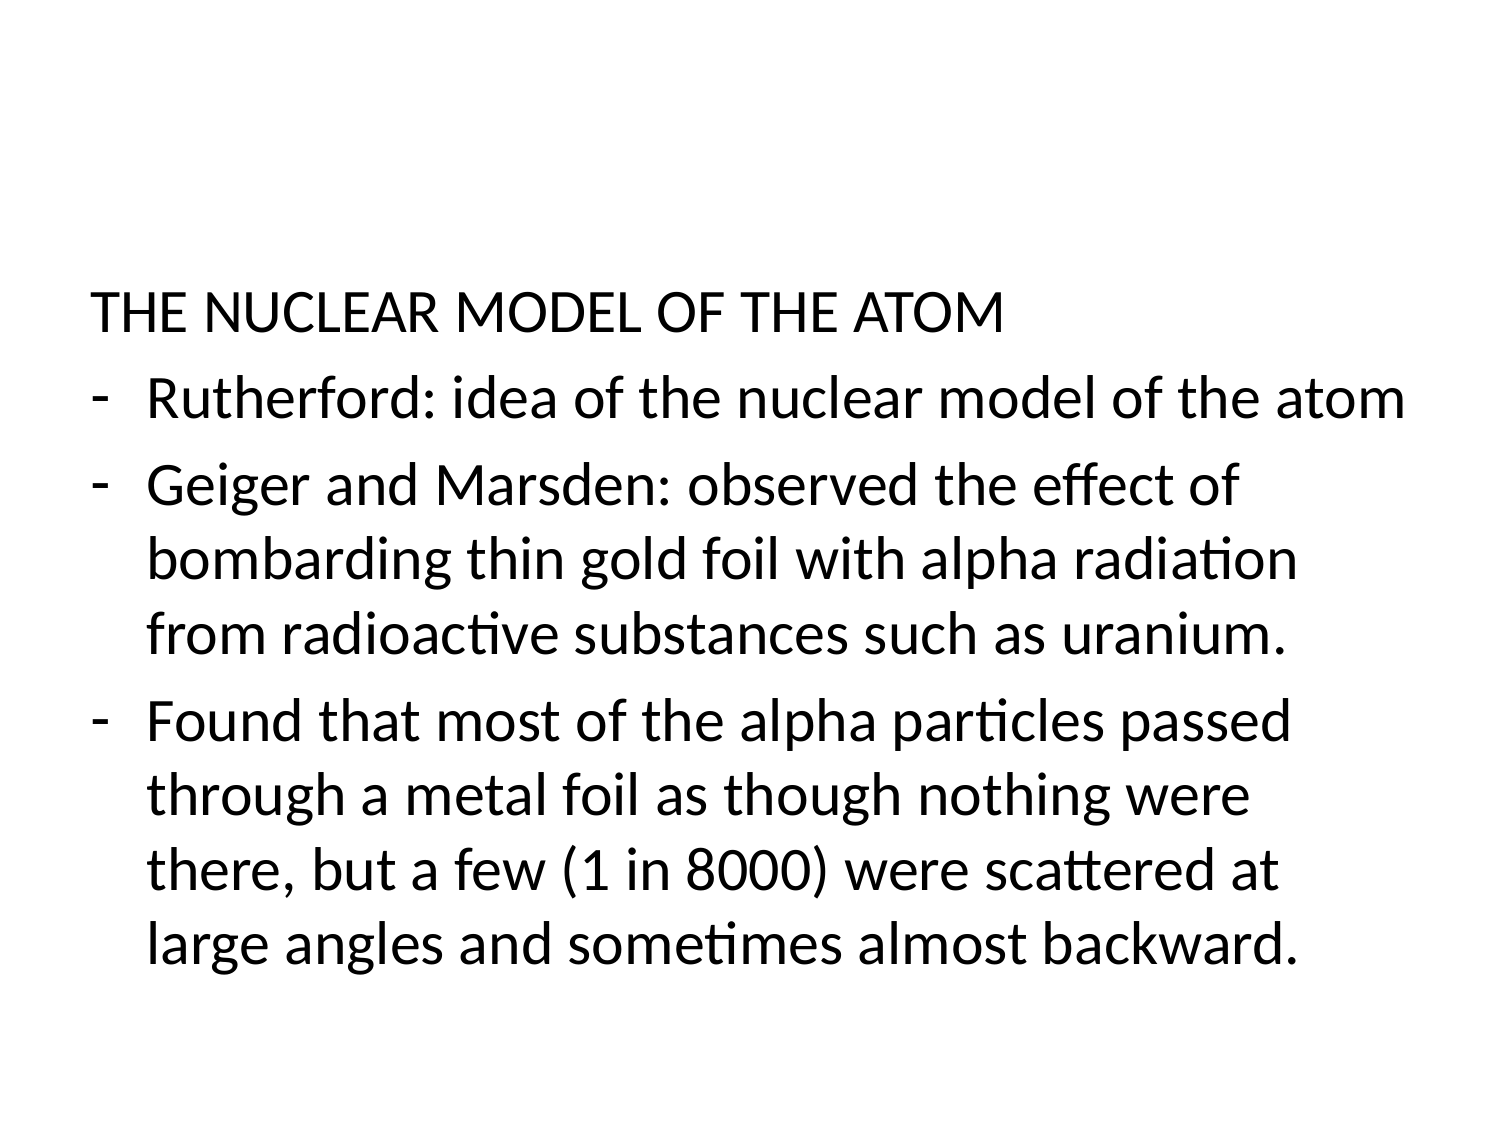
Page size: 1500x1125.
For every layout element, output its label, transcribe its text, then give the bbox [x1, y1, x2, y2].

list THE NUCLEAR MODEL OF THE ATOM Rutherford: idea of the nuclear model of the atom Geiger and Marsden: observed the effect of bombarding thin gold foil with alpha radiation from radioactive substances such as uranium. Found that most of the alpha particles passed through a metal foil as though nothing were there, but a few (1 in 8000) were scattered at large angles and sometimes almost backward. [75, 262, 1425, 1005]
